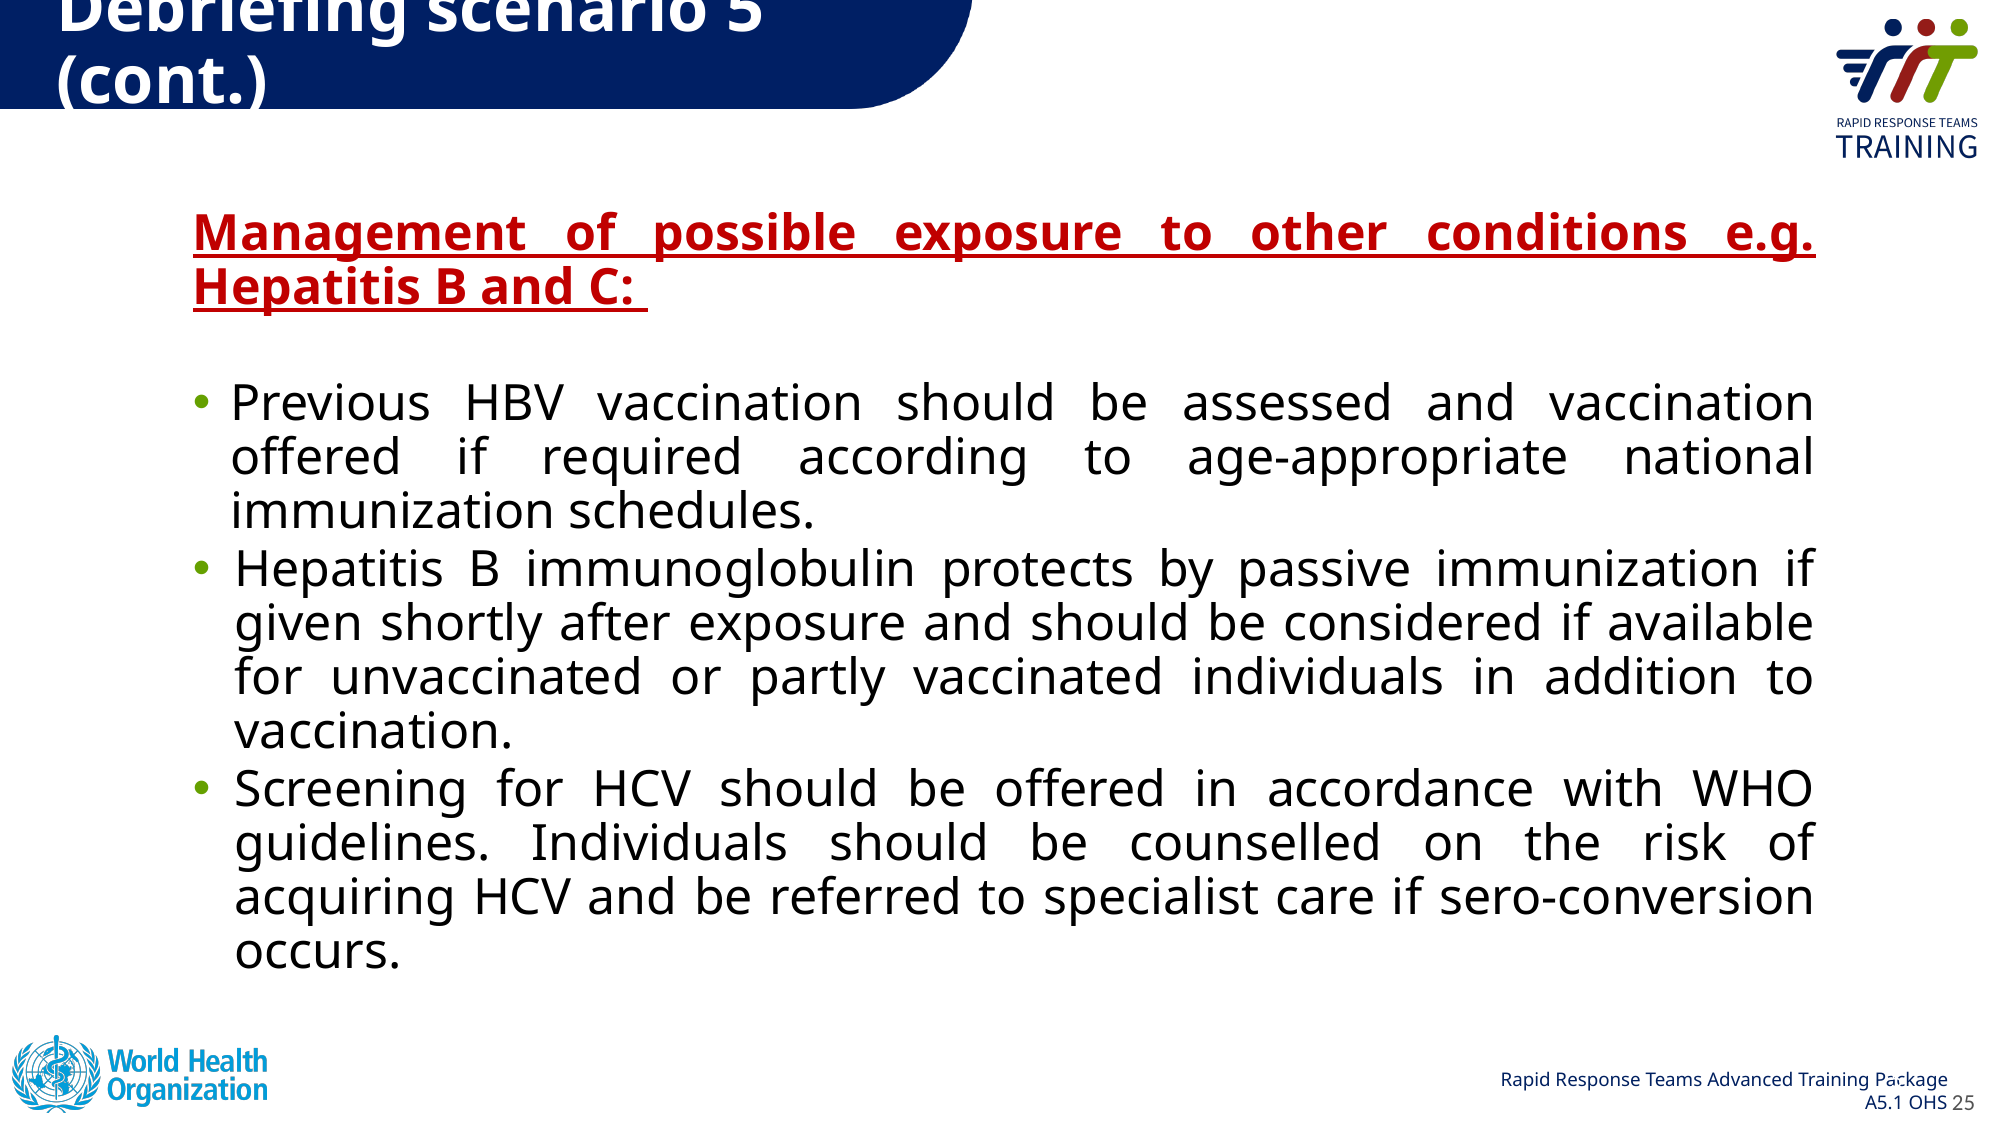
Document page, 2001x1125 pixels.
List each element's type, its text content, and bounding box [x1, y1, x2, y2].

picture [0, 0, 973, 109]
picture [1835, 19, 1978, 167]
title Debriefing scenario 5 (cont.) [48, 0, 963, 100]
picture [12, 1083, 48, 1113]
picture [58, 1050, 64, 1058]
slide_number 25 [1882, 1037, 1922, 1082]
picture [12, 1035, 267, 1113]
list Management of possible exposure to other conditions e.g. Hepatitis B and C: Previous HBV vaccination should be assessed and vaccination offered if required according to age-appropriate national immunization schedules. Hepatitis B immunoglobulin protects by passive immunization if given shortly after exposure and should be considered if available for unvaccinated or partly vaccinated individuals in addition to vaccination. Screening for HCV should be offered in accordance with WHO guidelines. Individuals should be counselled on the risk of acquiring HCV and be referred to specialist care if sero-conversion occurs. [184, 198, 1824, 964]
